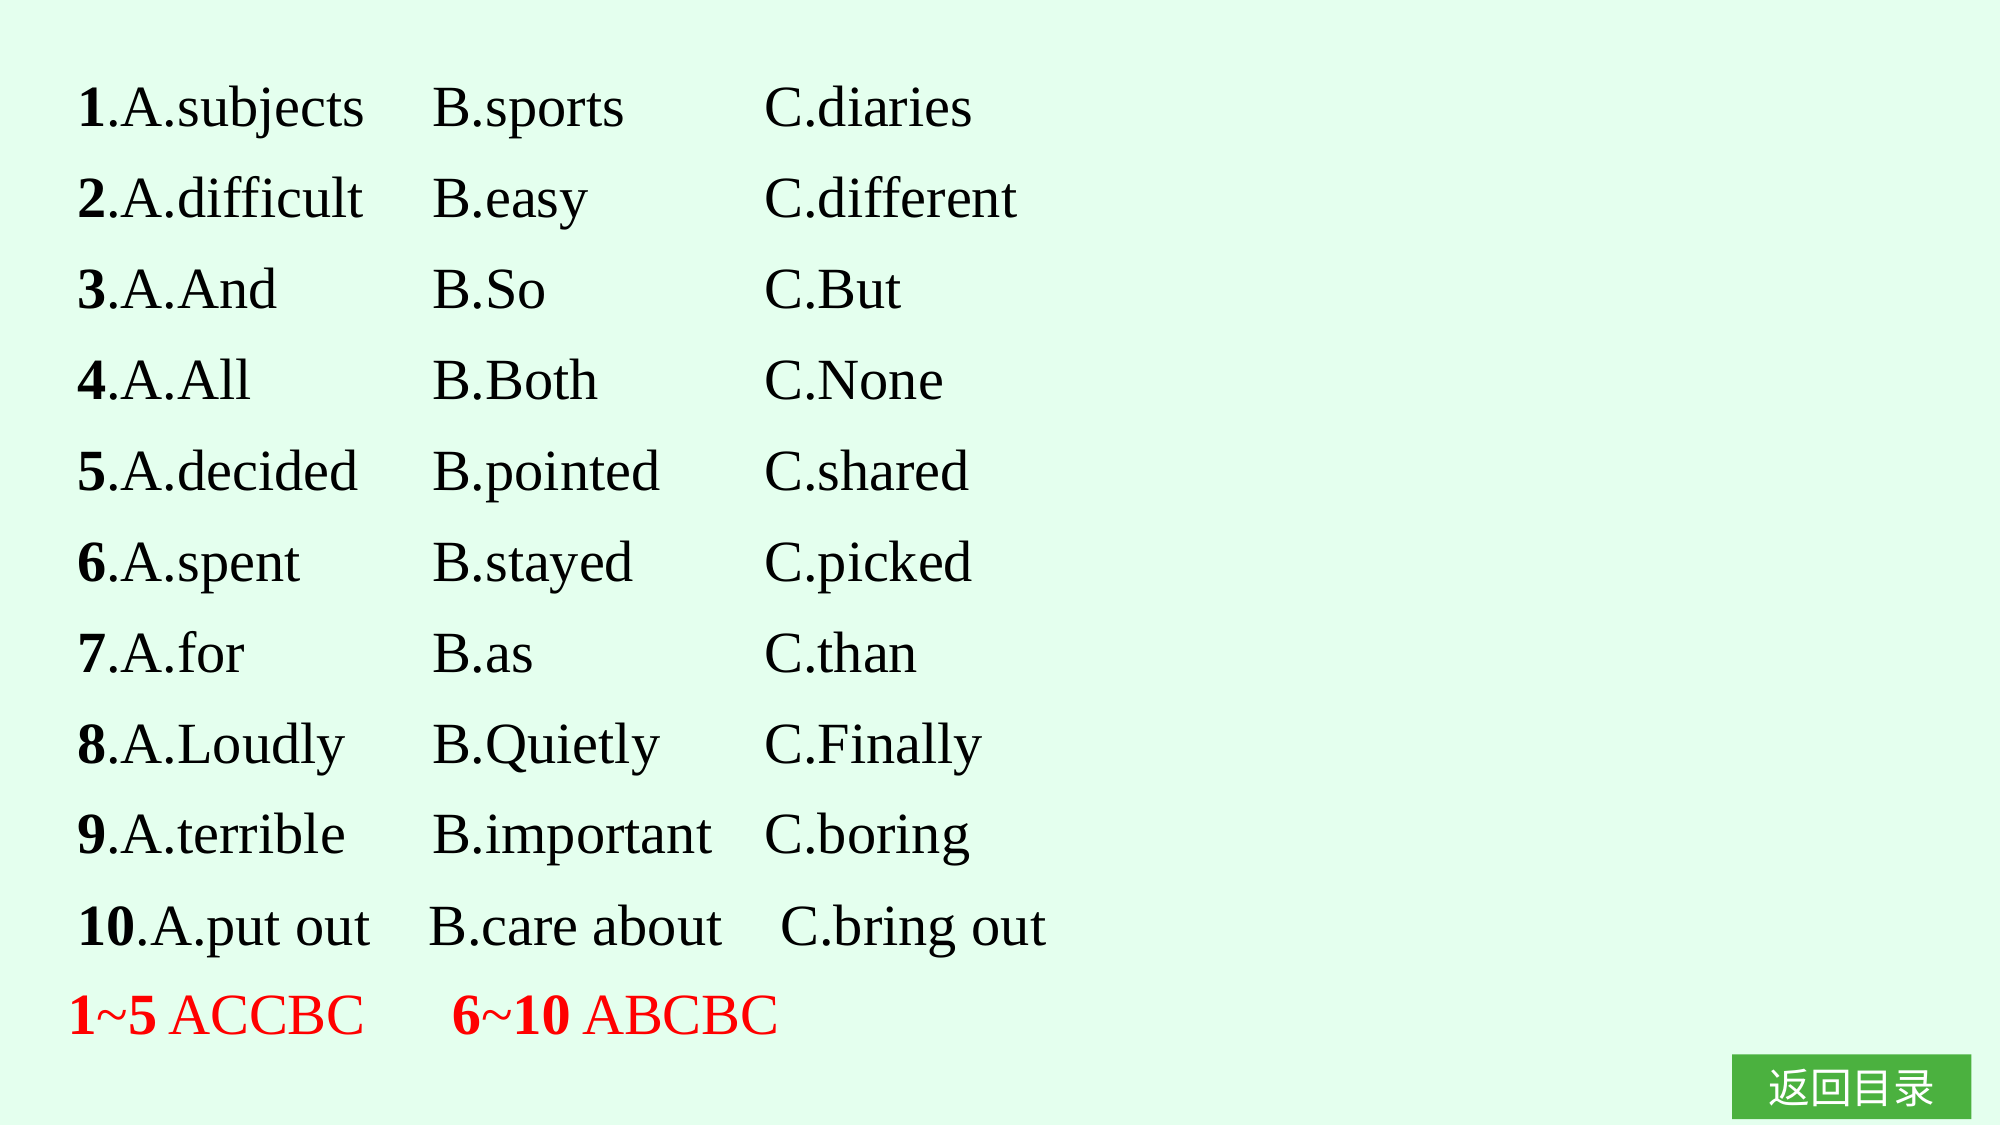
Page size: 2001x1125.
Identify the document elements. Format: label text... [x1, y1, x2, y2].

text_box 1~5 ACCBC 6~10 ABCBC [52, 947, 809, 1054]
text_box 1.A.subjects B.sports C.diaries 2.A.difficult B.easy C.different 3.A.And B.So C.But 4.A.All B.Both C.None 5.A.decided B.pointed C.shared 6.A.spent B.stayed C.picked 7.A.for B.as C.than 8.A.Loudly B.Quietly C.Finally 9.A.terrible B.important C.boring 10.A.put out B.care about C.bring out [62, 39, 1938, 964]
